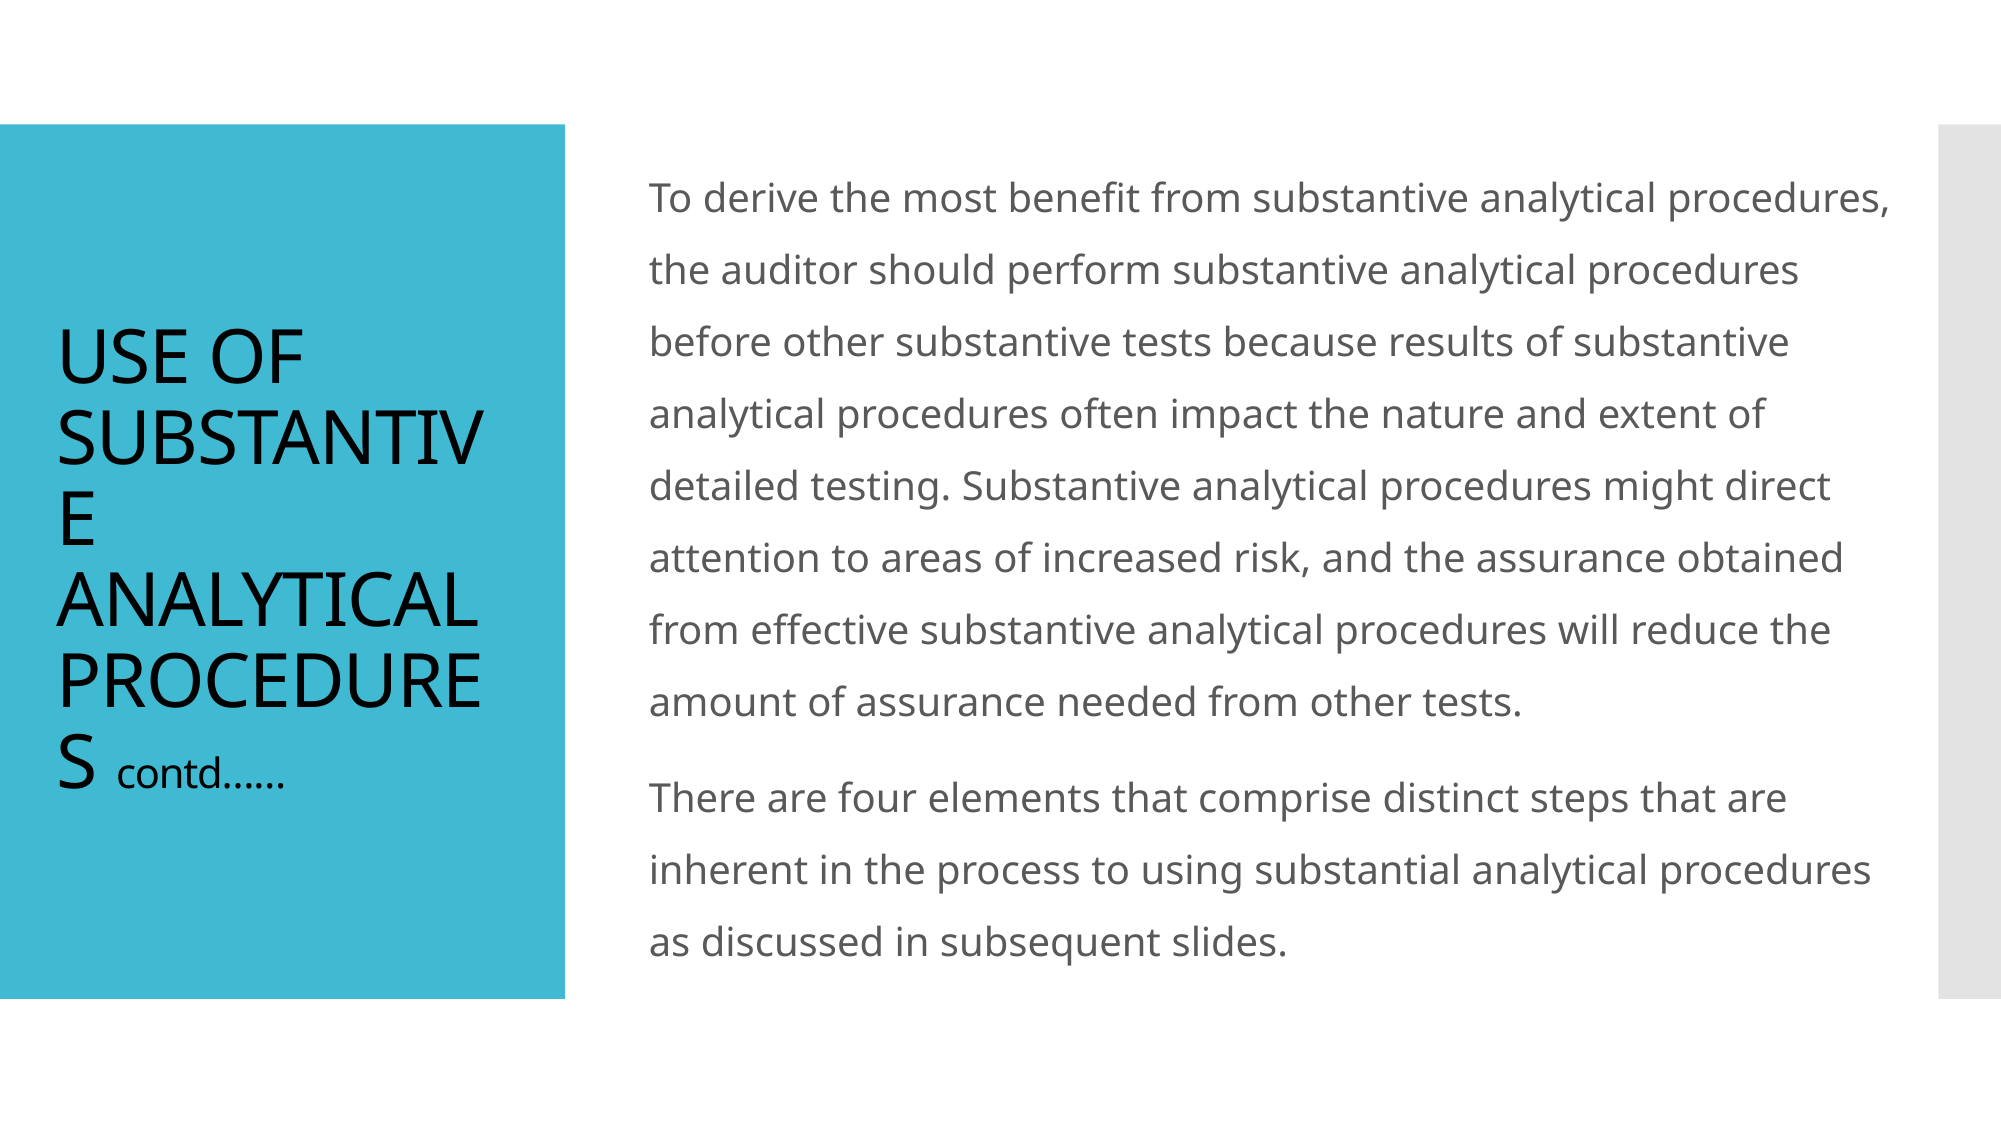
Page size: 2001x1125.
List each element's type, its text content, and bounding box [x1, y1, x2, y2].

list To derive the most benefit from substantive analytical procedures, the auditor should perform substantive analytical procedures before other substantive tests because results of substantive analytical procedures often impact the nature and extent of detailed testing. Substantive analytical procedures might direct attention to areas of increased risk, and the assurance obtained from effective substantive analytical procedures will reduce the amount of assurance needed from other tests. There are four elements that comprise distinct steps that are inherent in the process to using substantial analytical procedures as discussed in subsequent slides. [633, 113, 1922, 1000]
title USE OF SUBSTANTIVE ANALYTICAL PROCEDURES contd…… [41, 184, 525, 940]
